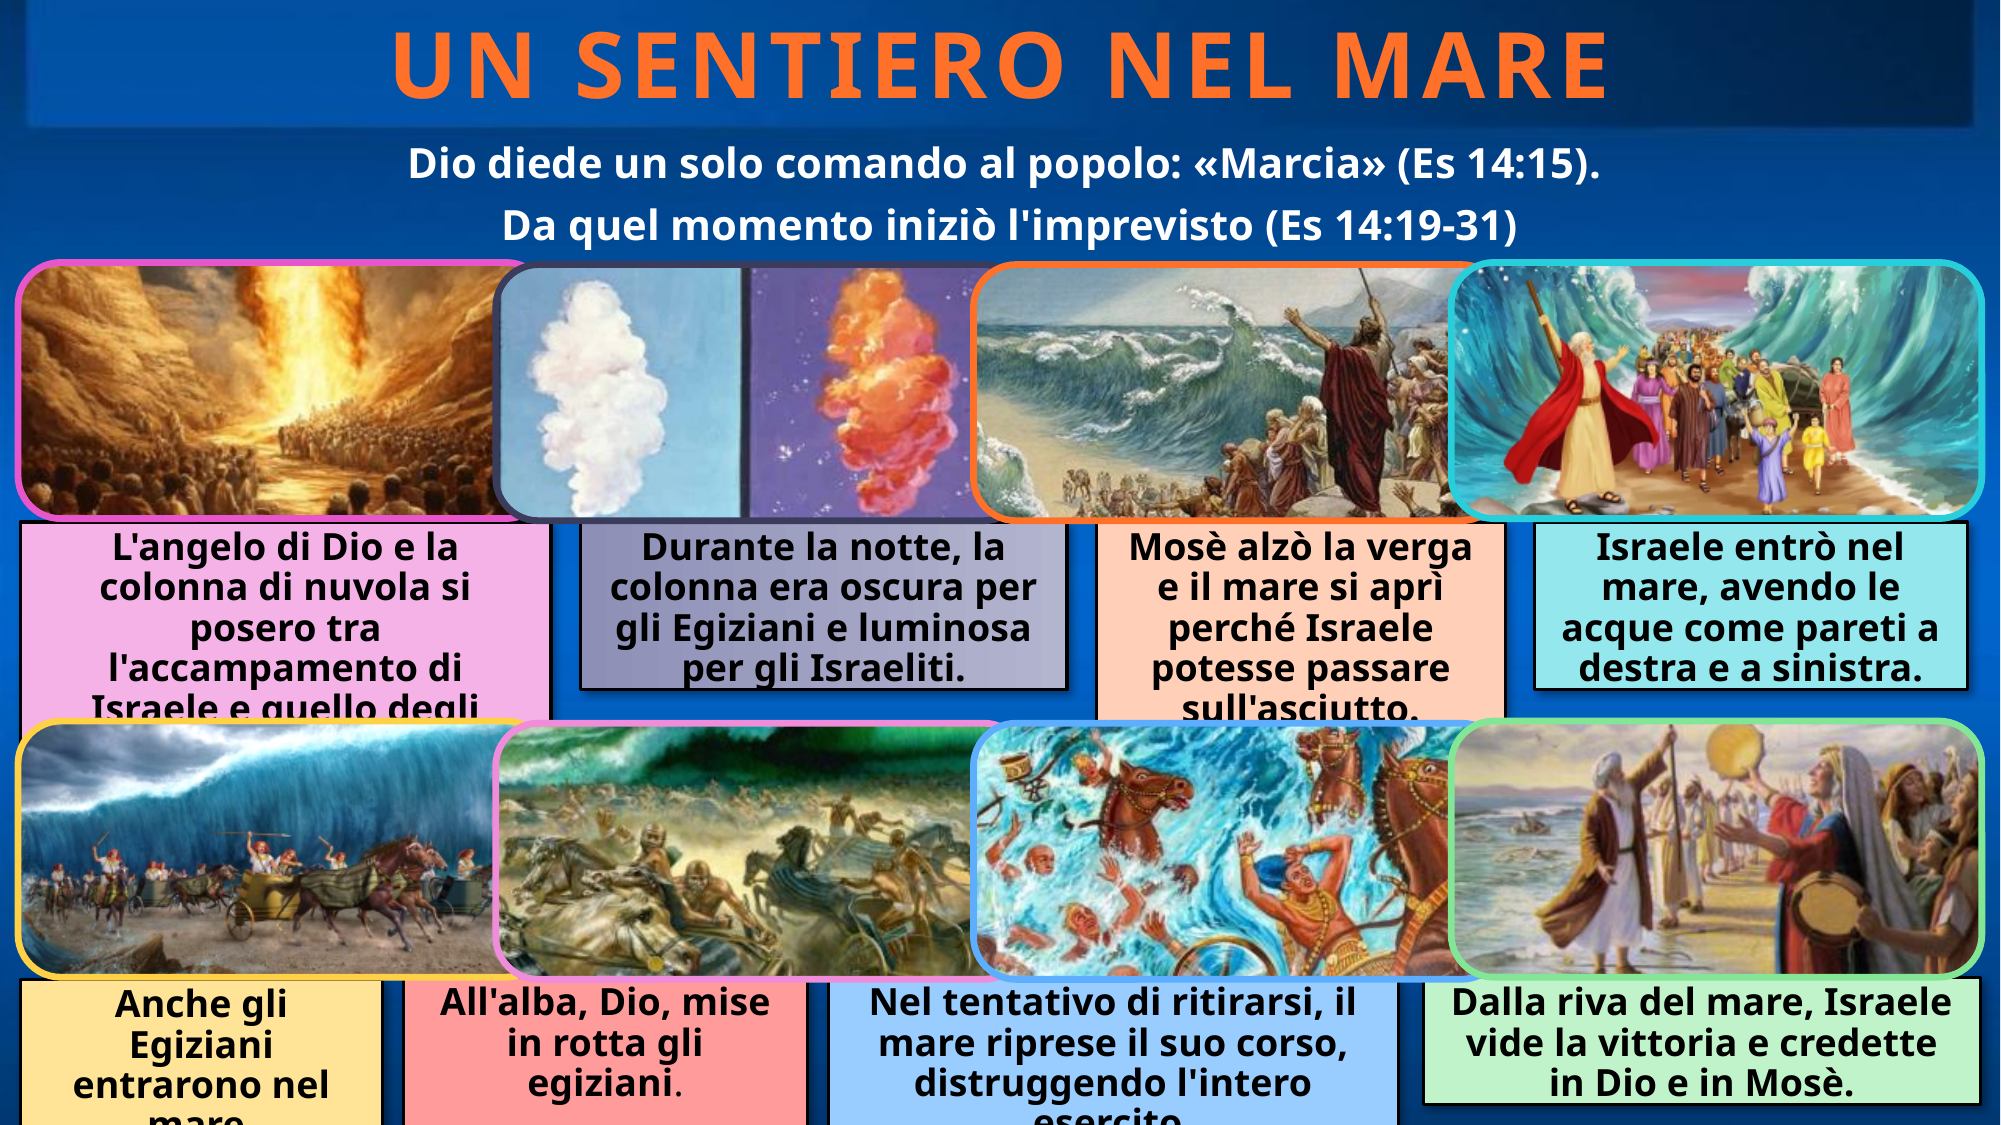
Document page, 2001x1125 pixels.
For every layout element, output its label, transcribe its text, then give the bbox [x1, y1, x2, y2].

text_box All'alba, Dio, mise in rotta gli egiziani. [403, 977, 808, 1125]
text_box L'angelo di Dio e la colonna di nuvola si posero tra l'accampamento di Israele e quello degli Egiziani. [20, 522, 552, 744]
text_box [494, 263, 1000, 523]
text_box Dalla riva del mare, Israele vide la vittoria e credette in Dio e in Mosè. [1423, 977, 1981, 1105]
text_box [16, 719, 524, 979]
text_box [494, 721, 1000, 981]
text_box Dio diede un solo comando al popolo: «Marcia» (Es 14:15). Da quel momento iniziò l'imprevisto (Es 14:19-31) [0, 128, 2000, 257]
text_box Mosè alzò la verga e il mare si aprì perché Israele potesse passare sull'asciutto. [1096, 522, 1506, 723]
text_box [971, 721, 1480, 981]
text_box Durante la notte, la colonna era oscura per gli Egiziani e luminosa per gli Israeliti. [580, 522, 1068, 690]
text_box [16, 260, 525, 521]
picture [552, 523, 1096, 724]
text_box Nel tentativo di ritirarsi, il mare riprese il suo corso, distruggendo l'intero esercito. [828, 979, 1399, 1125]
picture [808, 981, 828, 1125]
text_box [1449, 260, 1984, 521]
text_box Anche gli Egiziani entrarono nel mare. [20, 979, 383, 1125]
text_box [1449, 719, 1984, 979]
text_box Israele entrò nel mare, avendo le acque come pareti a destra e a sinistra. [1534, 522, 1968, 690]
text_box [971, 263, 1480, 523]
text_box UN SENTIERO NEL MARE [0, 0, 2000, 125]
picture [383, 979, 403, 1125]
picture [0, 0, 2001, 1125]
